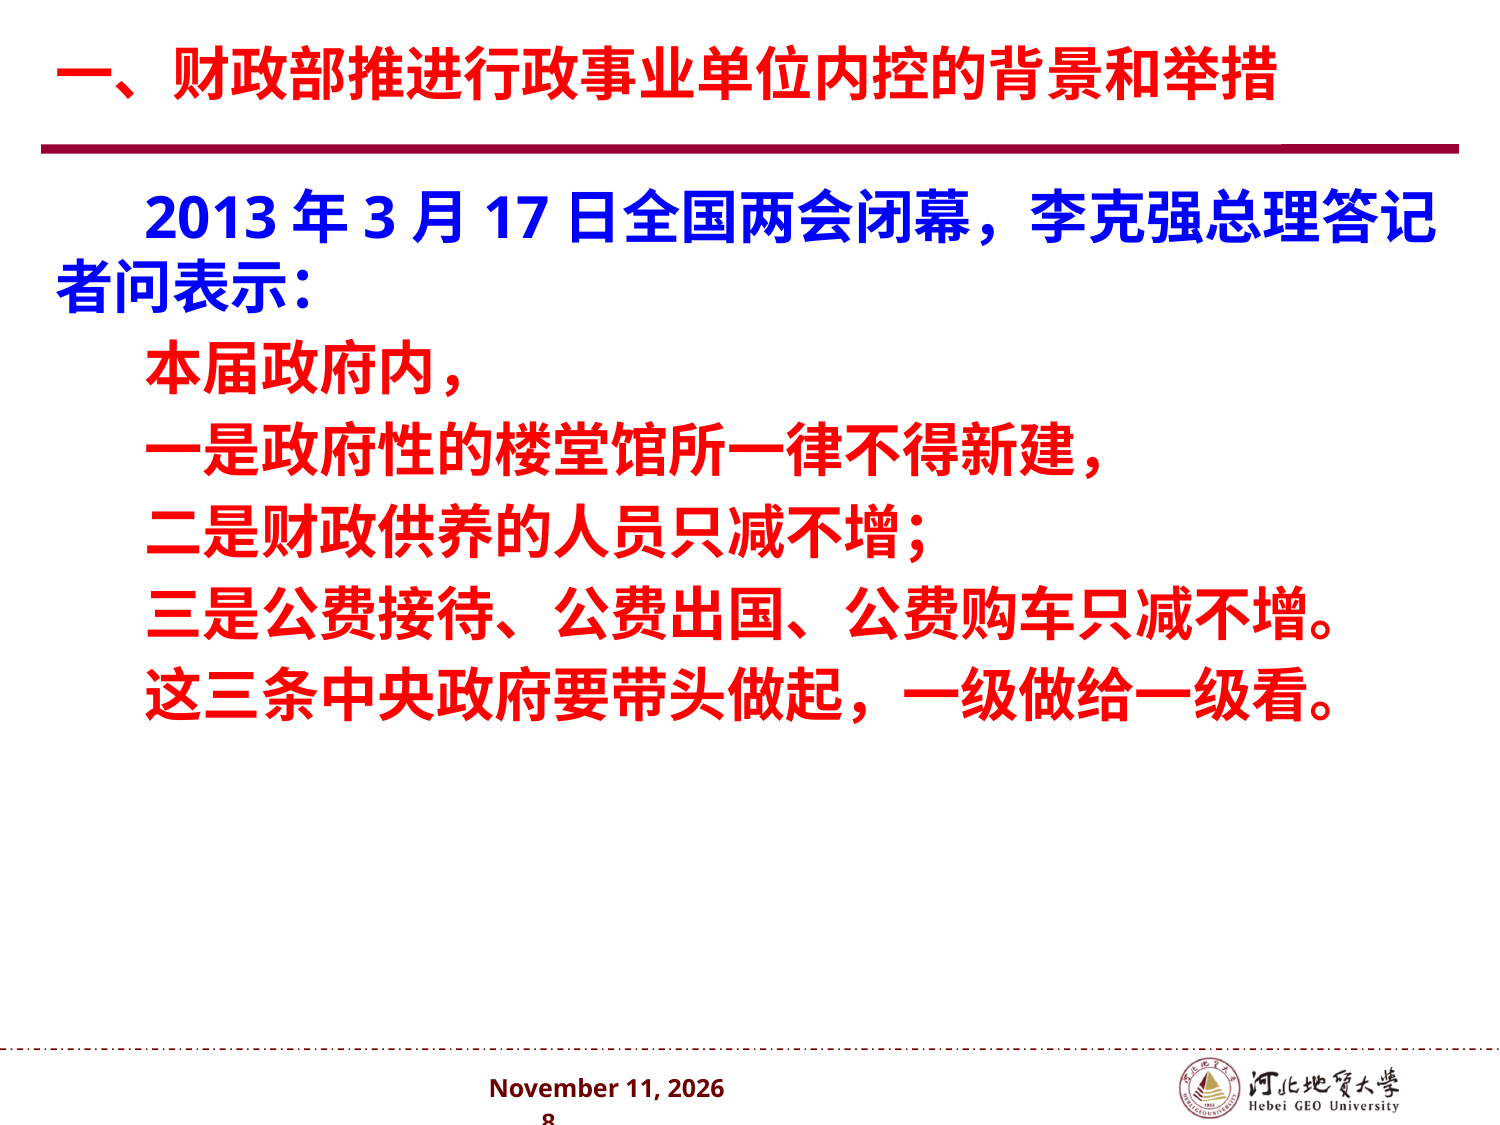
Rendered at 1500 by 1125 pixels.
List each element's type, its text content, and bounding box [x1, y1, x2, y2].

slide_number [473, 1064, 990, 1109]
picture [1159, 1049, 1420, 1125]
title 一、财政部推进行政事业单位内控的背景和举措 [40, 18, 1460, 126]
list 2013年3月17日全国两会闭幕，李克强总理答记者问表示： 本届政府内， 一是政府性的楼堂馆所一律不得新建， 二是财政供养的人员只减不增； 三是公费接待、公费出国、公费购车只减不增。 这三条中央政府要带头做起，一级做给一级看。 [40, 172, 1460, 1036]
